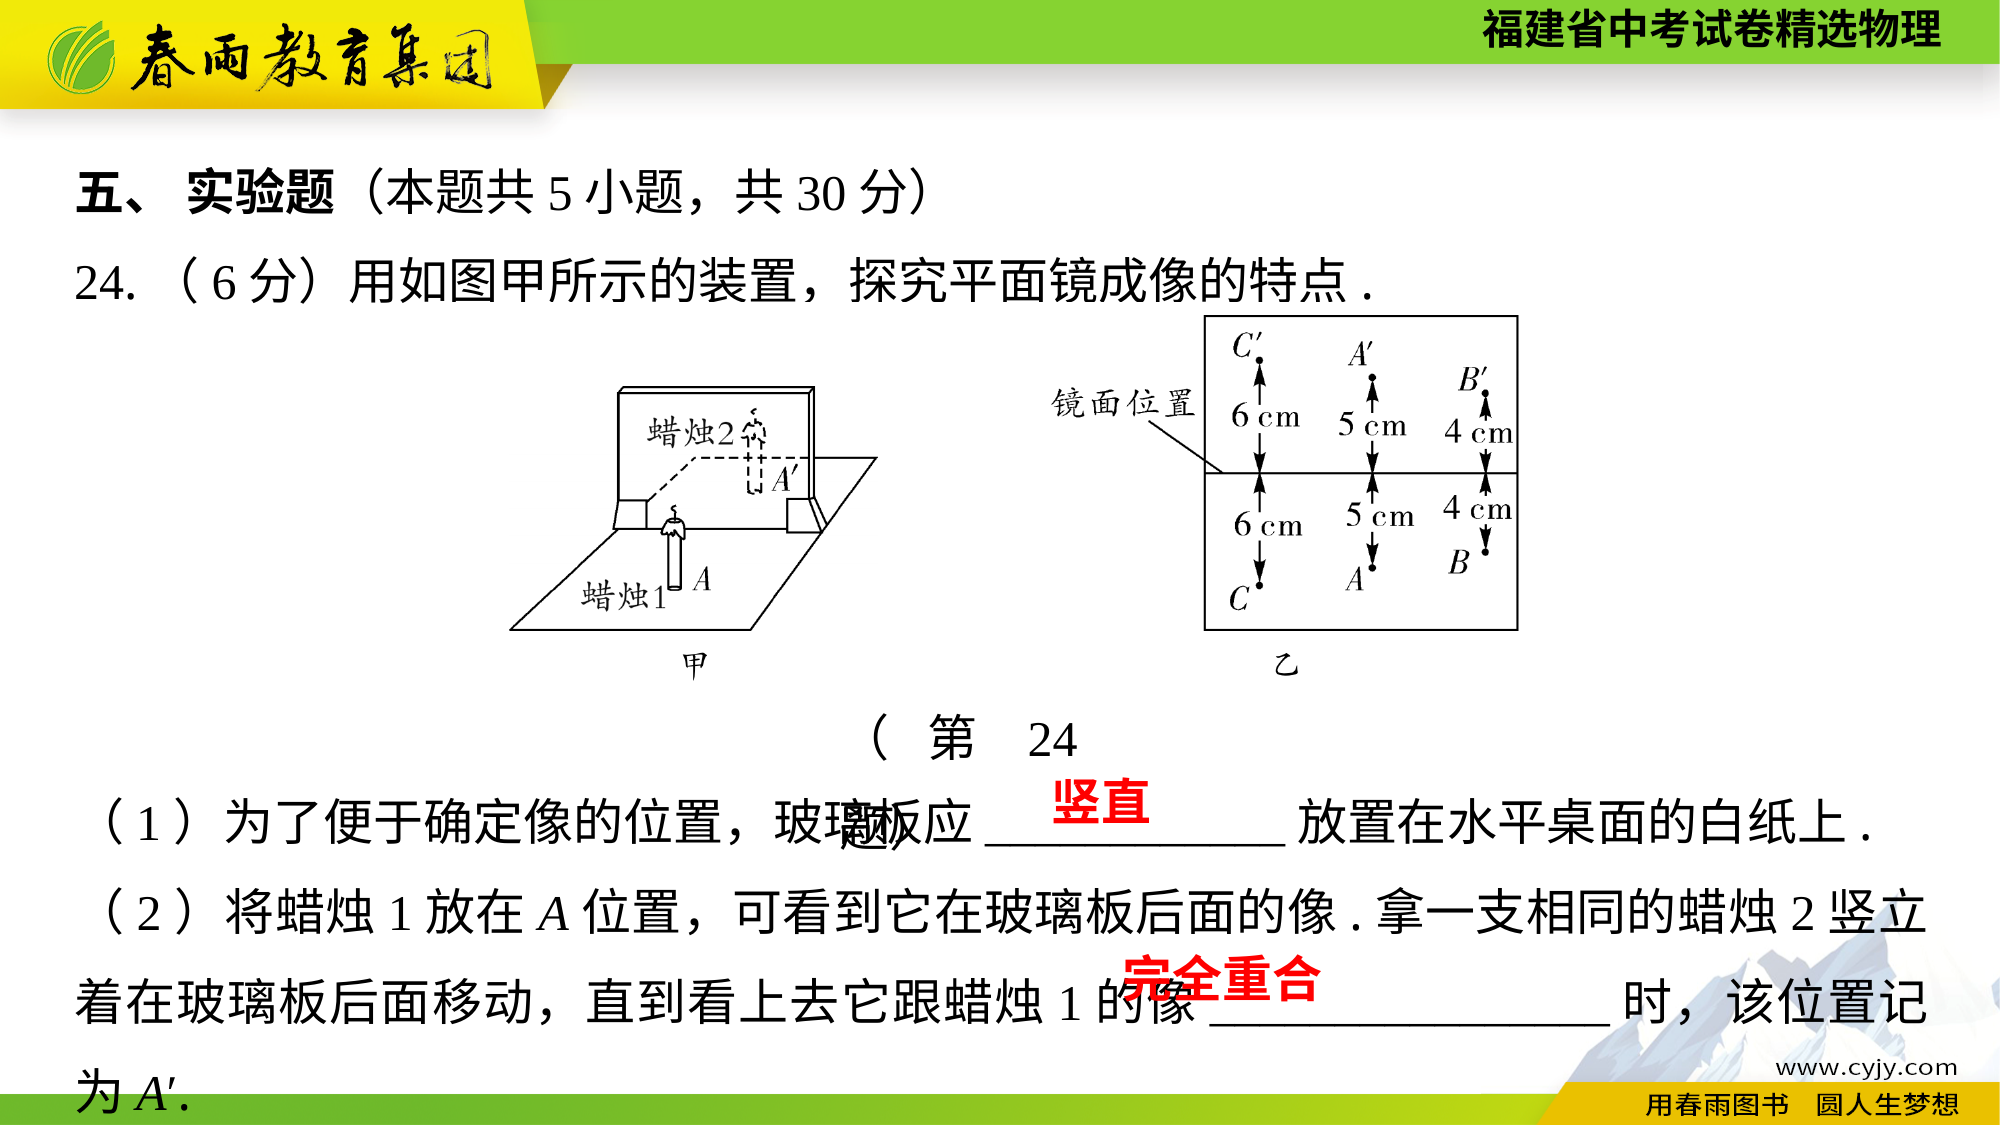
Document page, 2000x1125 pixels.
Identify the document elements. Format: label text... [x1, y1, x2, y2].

text_box （第24题） [824, 693, 1105, 774]
text_box 竖直 [1036, 762, 1166, 838]
picture [0, 0, 2000, 1125]
list 五、 实验题（本题共5小题，共30分） 24.（6分）用如图甲所示的装置，探究平面镜成像的特点. （1）为了便于确定像的位置，玻璃板应____________放置在水平桌面的白纸上. （2）将蜡烛1放在A位置，可看到它在玻璃板后面的像.拿一支相同的蜡烛2竖立着在玻璃板后面移动，直到看上去它跟蜡烛1的像________________时，该位置记为A′. [59, 122, 1944, 1047]
text_box 完全重合 [1108, 940, 1388, 1016]
